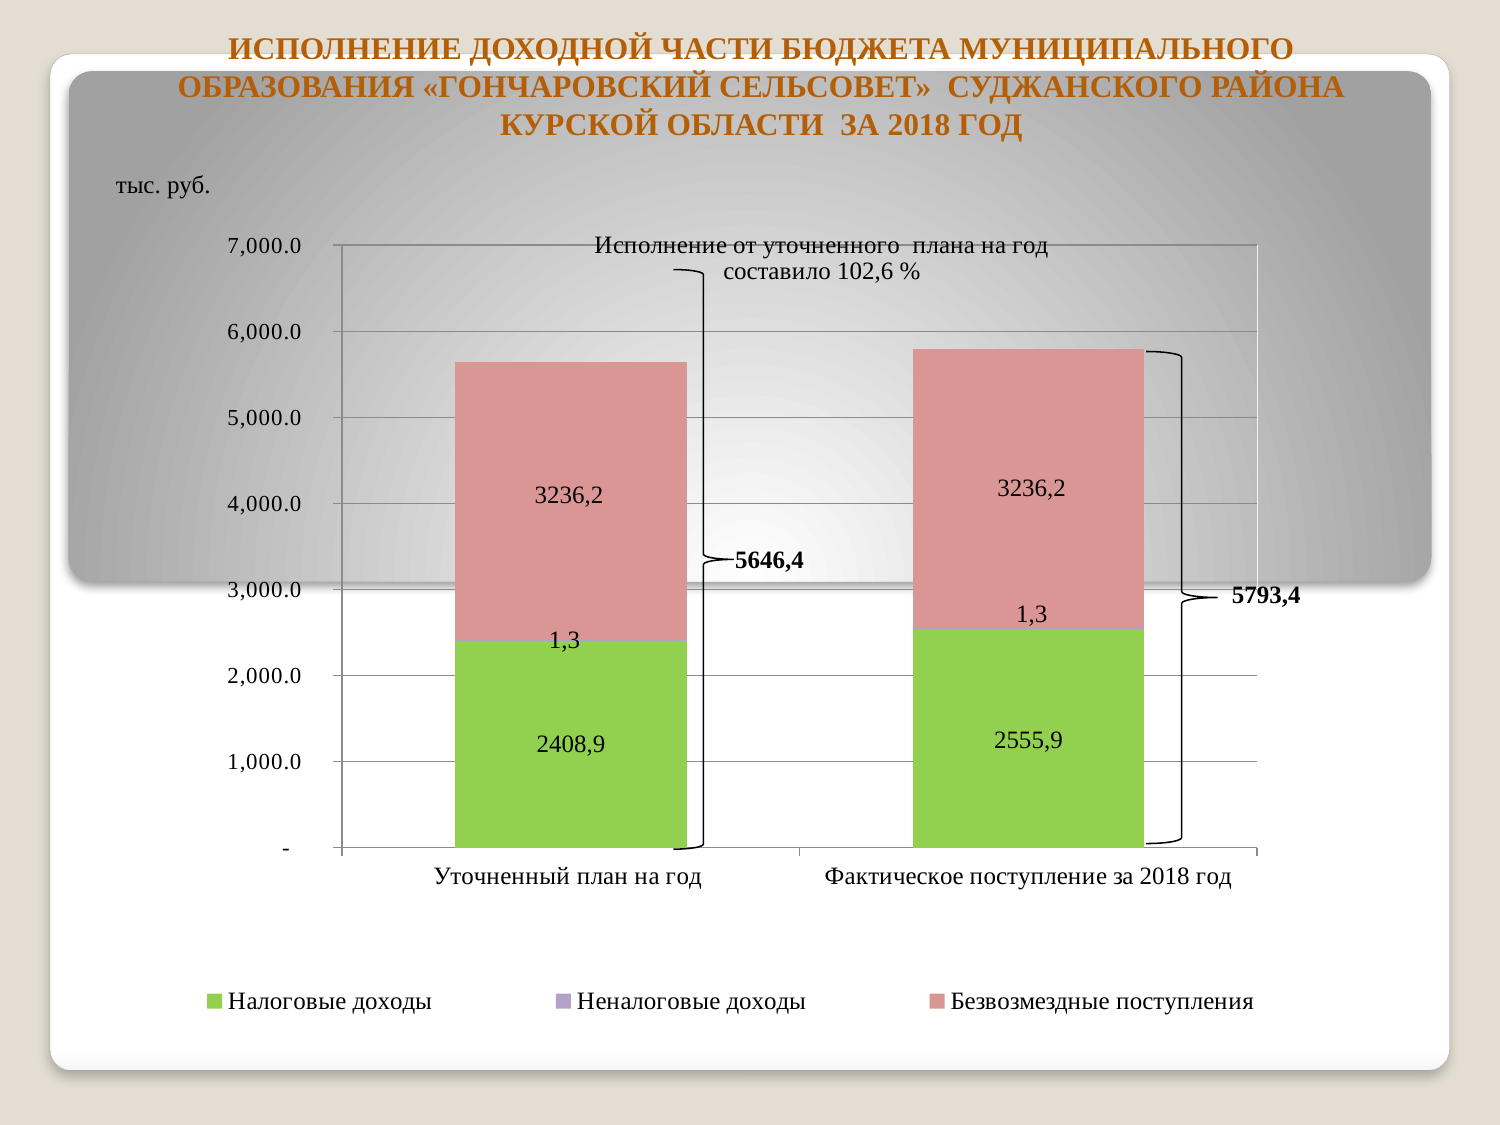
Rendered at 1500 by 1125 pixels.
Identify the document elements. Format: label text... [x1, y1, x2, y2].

chart [70, 210, 1395, 1055]
text_box тыс. руб. [101, 160, 226, 206]
title Исполнение доходной части бюджета муниципального образования «Гончаровский сельсовет» суджанского района курской области за 2018 год [123, 19, 1399, 149]
